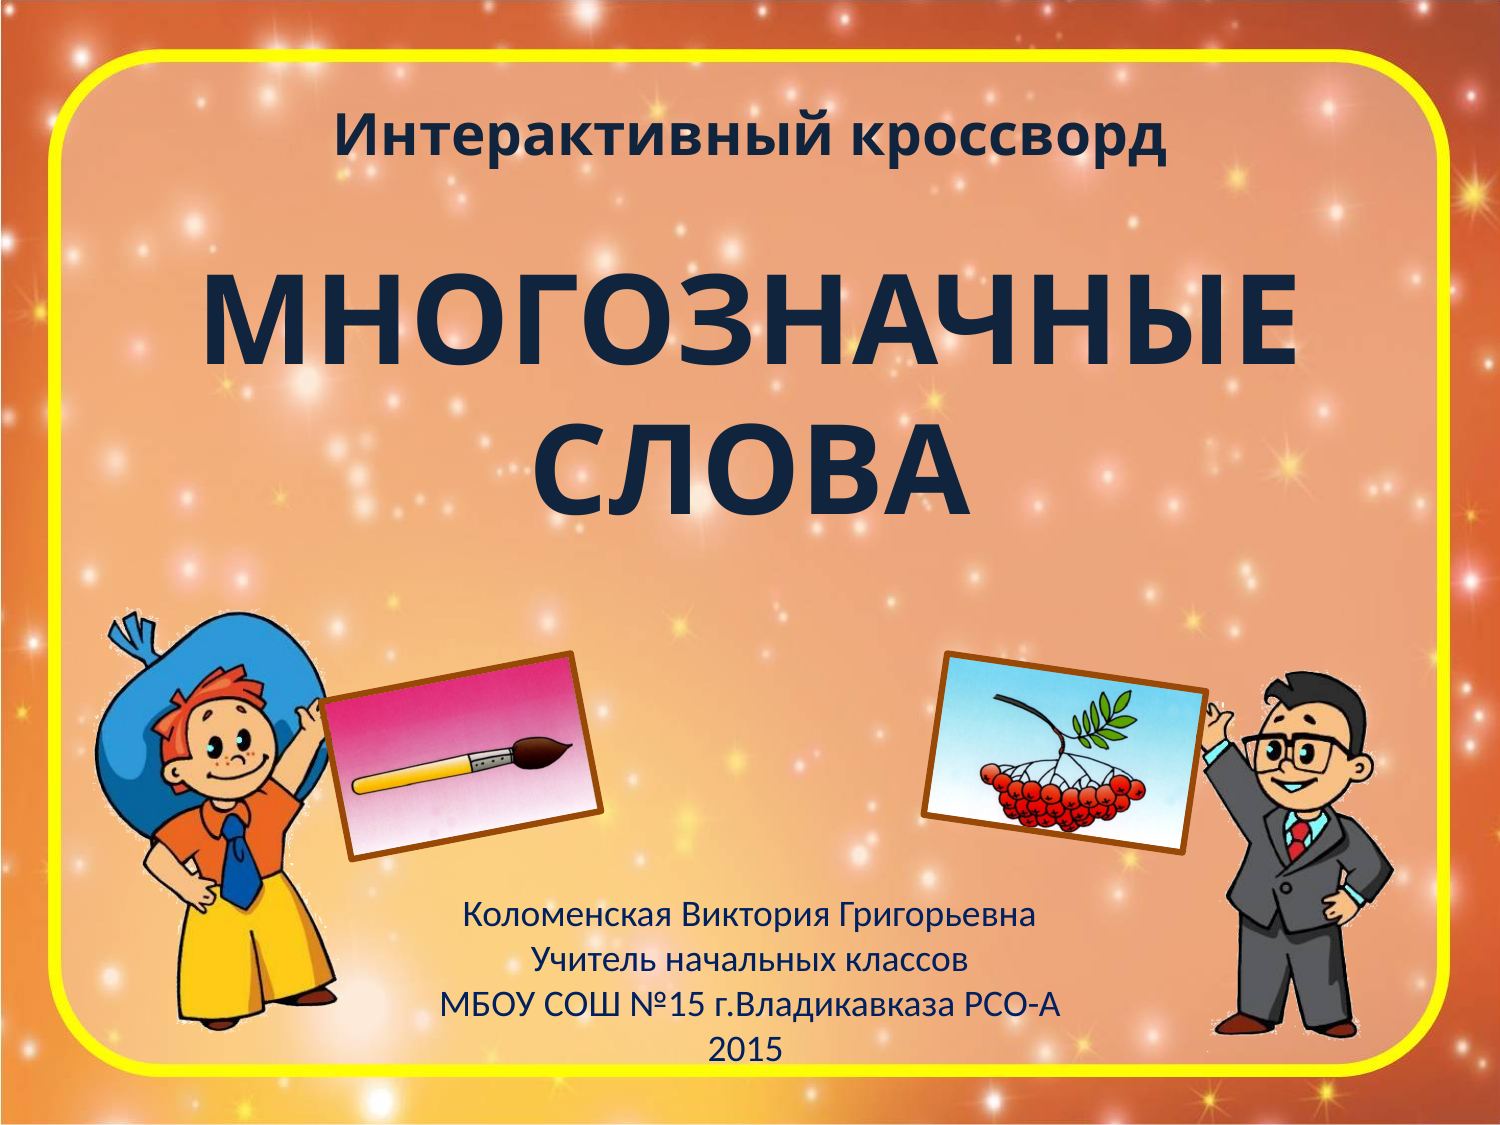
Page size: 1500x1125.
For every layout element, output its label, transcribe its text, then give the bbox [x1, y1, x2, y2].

text_box МНОГОЗНАЧНЫЕ СЛОВА [88, 231, 1412, 547]
text_box Интерактивный кроссворд [88, 90, 1412, 175]
picture [0, 0, 1500, 1125]
text_box Коломенская Виктория Григорьевна Учитель начальных классов МБОУ СОШ №15 г.Владикавказа РСО-А 2015 [349, 881, 1169, 1077]
